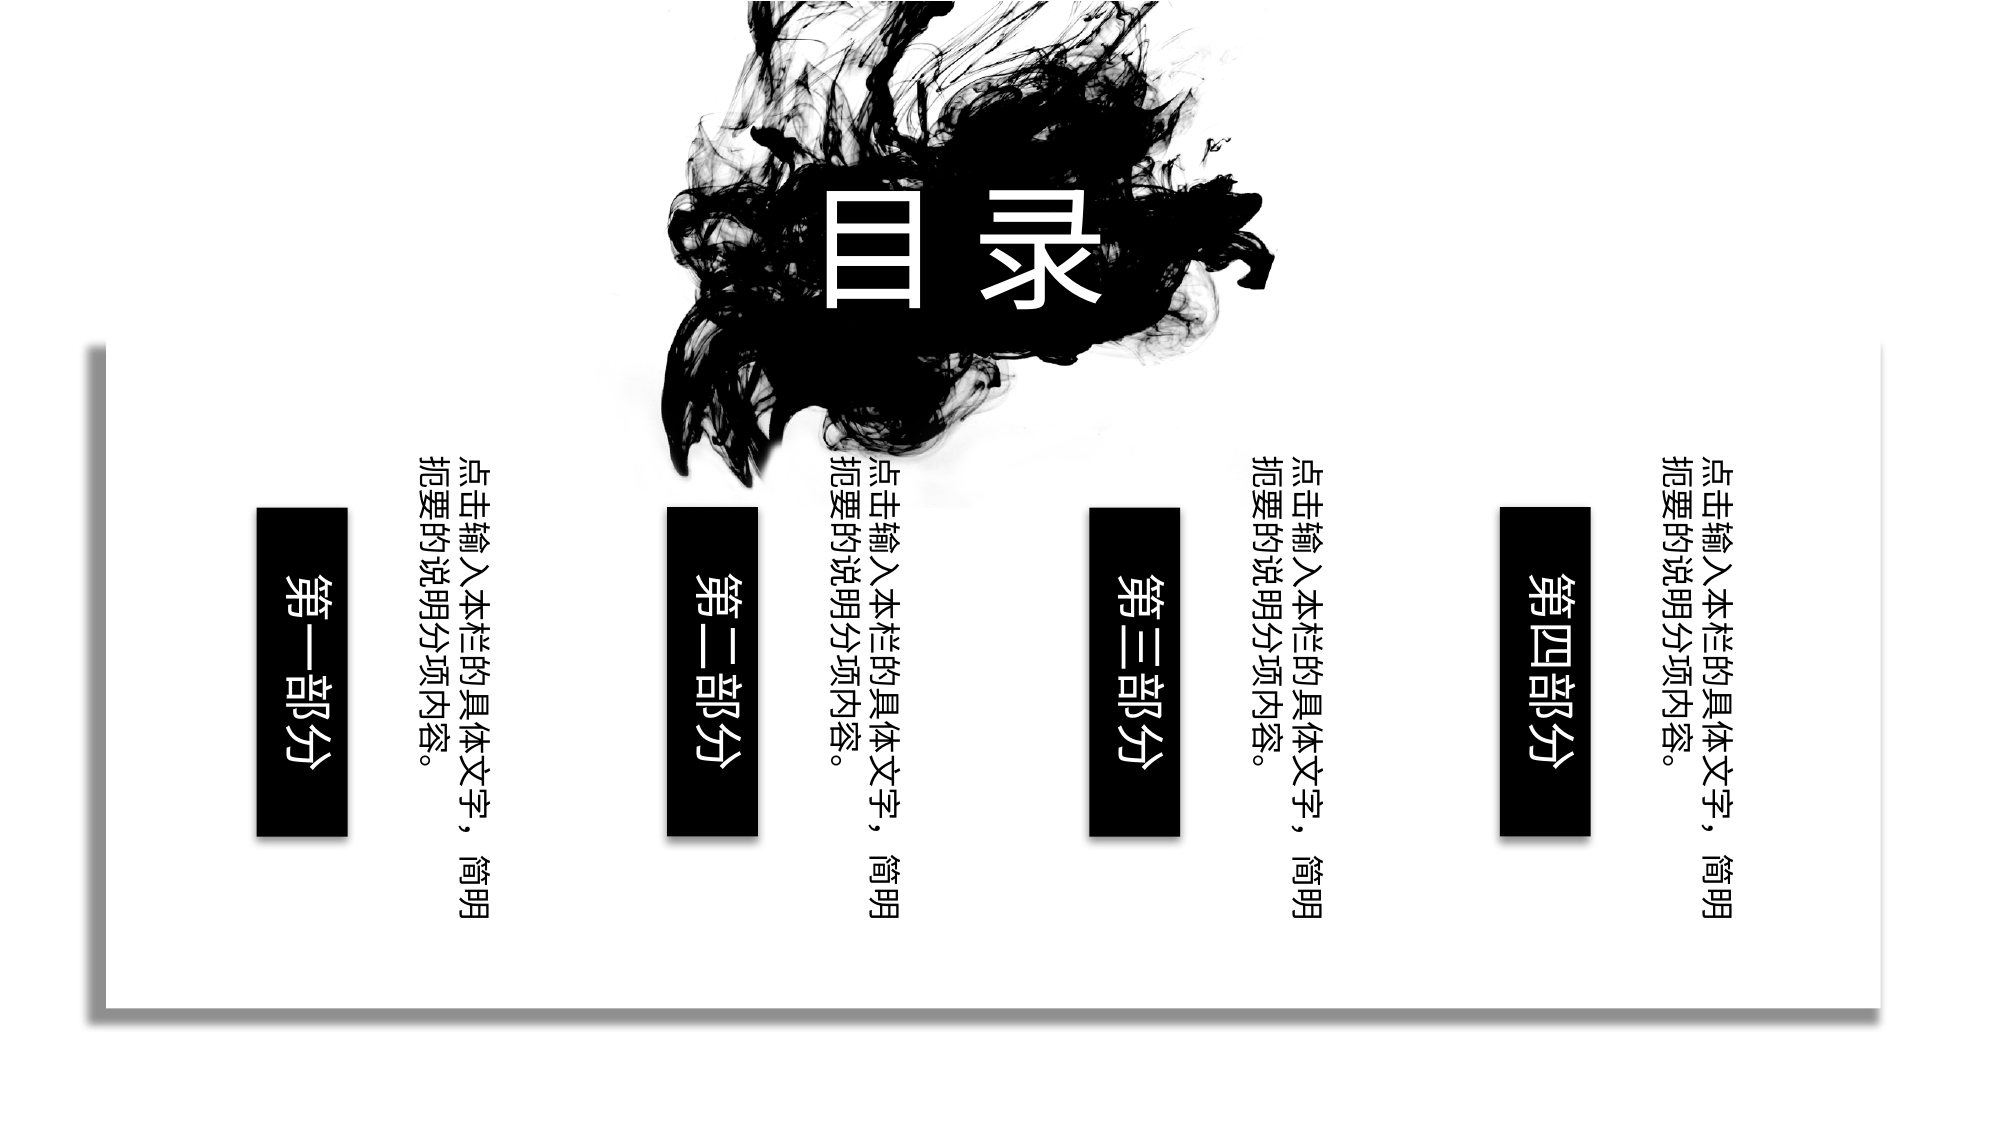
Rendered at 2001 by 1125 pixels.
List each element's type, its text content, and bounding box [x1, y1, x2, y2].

text_box 第一部分 [256, 507, 348, 837]
text_box 第二部分 [667, 508, 758, 837]
text_box [105, 334, 1882, 1009]
text_box 第三部分 [1089, 508, 1181, 837]
text_box 点击输入本栏的具体文字，简明扼要的说明分项内容。 [802, 508, 914, 950]
picture [594, 1, 1323, 508]
text_box 点击输入本栏的具体文字，简明扼要的说明分项内容。 [392, 440, 504, 951]
text_box 点击输入本栏的具体文字，简明扼要的说明分项内容。 [1635, 440, 1747, 950]
text_box 点击输入本栏的具体文字，简明扼要的说明分项内容。 [1224, 440, 1336, 951]
text_box 第四部分 [1499, 507, 1591, 837]
